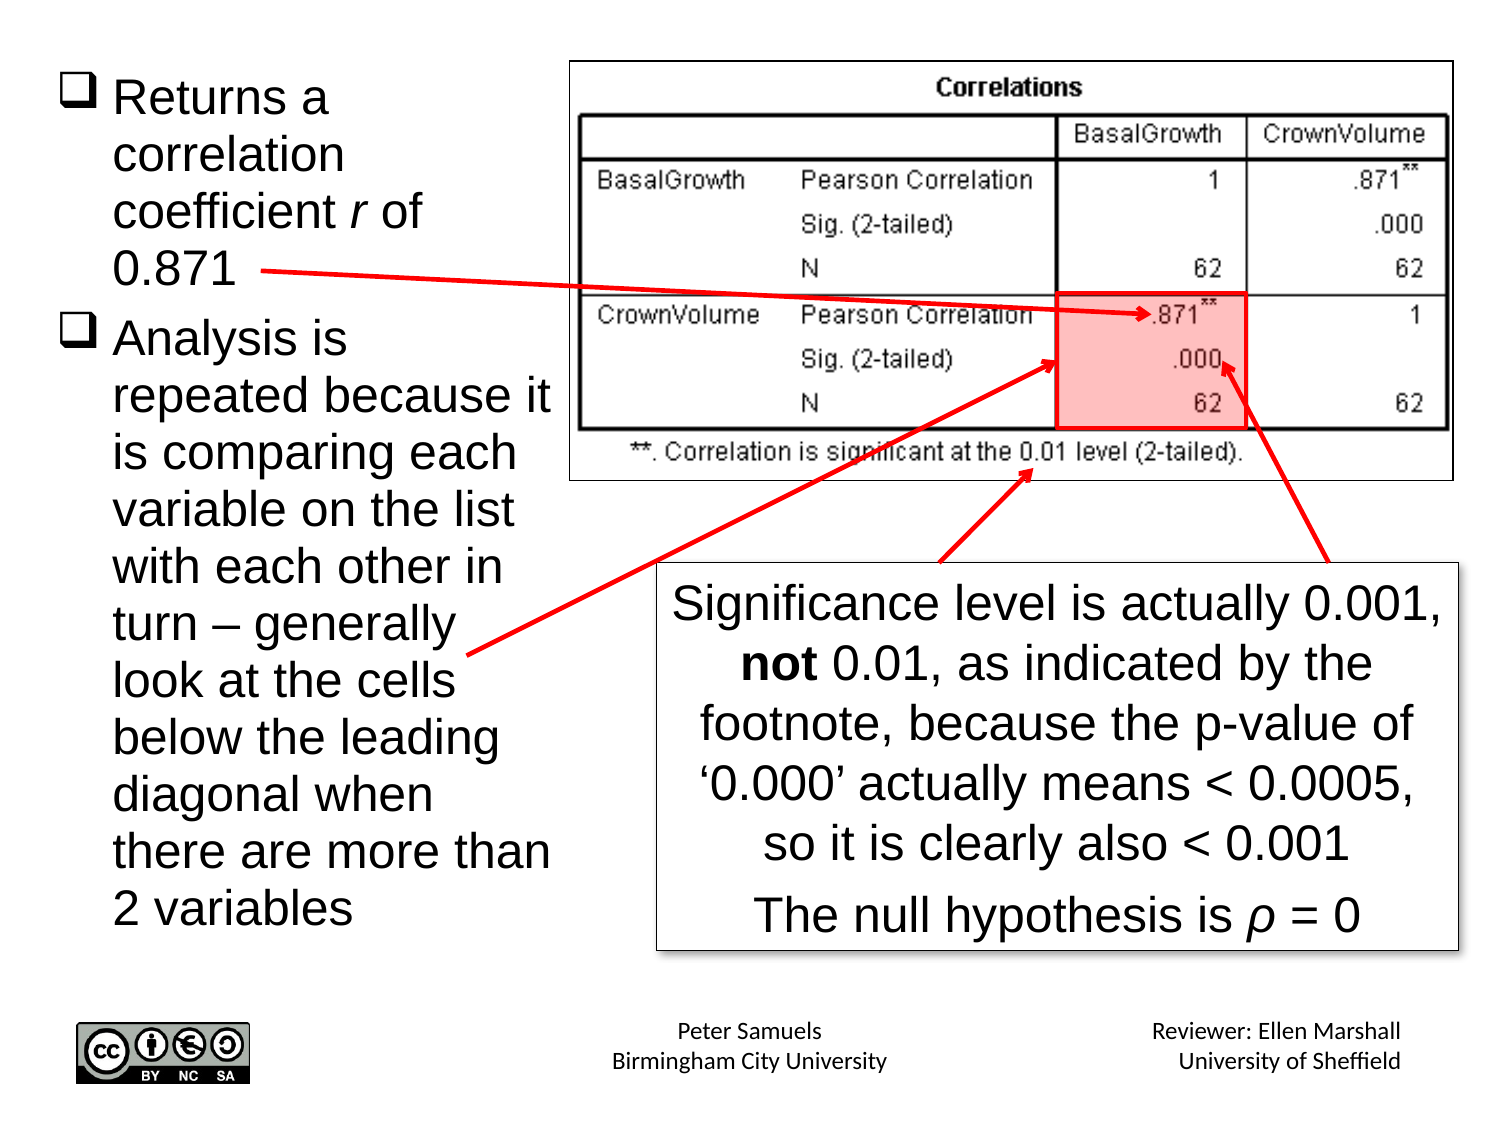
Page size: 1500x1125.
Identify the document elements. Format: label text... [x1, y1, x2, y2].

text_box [1222, 360, 1329, 564]
picture [569, 61, 1453, 480]
text_box Significance level is actually 0.001, not 0.01, as indicated by the footnote, because the p-value of ‘0.000’ actually means < 0.0005, so it is clearly also < 0.001 The null hypothesis is ρ = 0 [656, 562, 1459, 951]
text_box Peter Samuels Birmingham City University [549, 1007, 951, 1083]
text_box Returns a correlation coefficient r of 0.871 Analysis is repeated because it is comparing each variable on the list with each other in turn – generally look at the cells below the leading diagonal when there are more than 2 variables [41, 61, 573, 944]
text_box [466, 360, 1058, 656]
text_box Reviewer: Ellen Marshall University of Sheffield [1038, 1007, 1417, 1083]
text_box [260, 270, 1152, 315]
picture [76, 1022, 251, 1084]
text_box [938, 467, 1034, 564]
